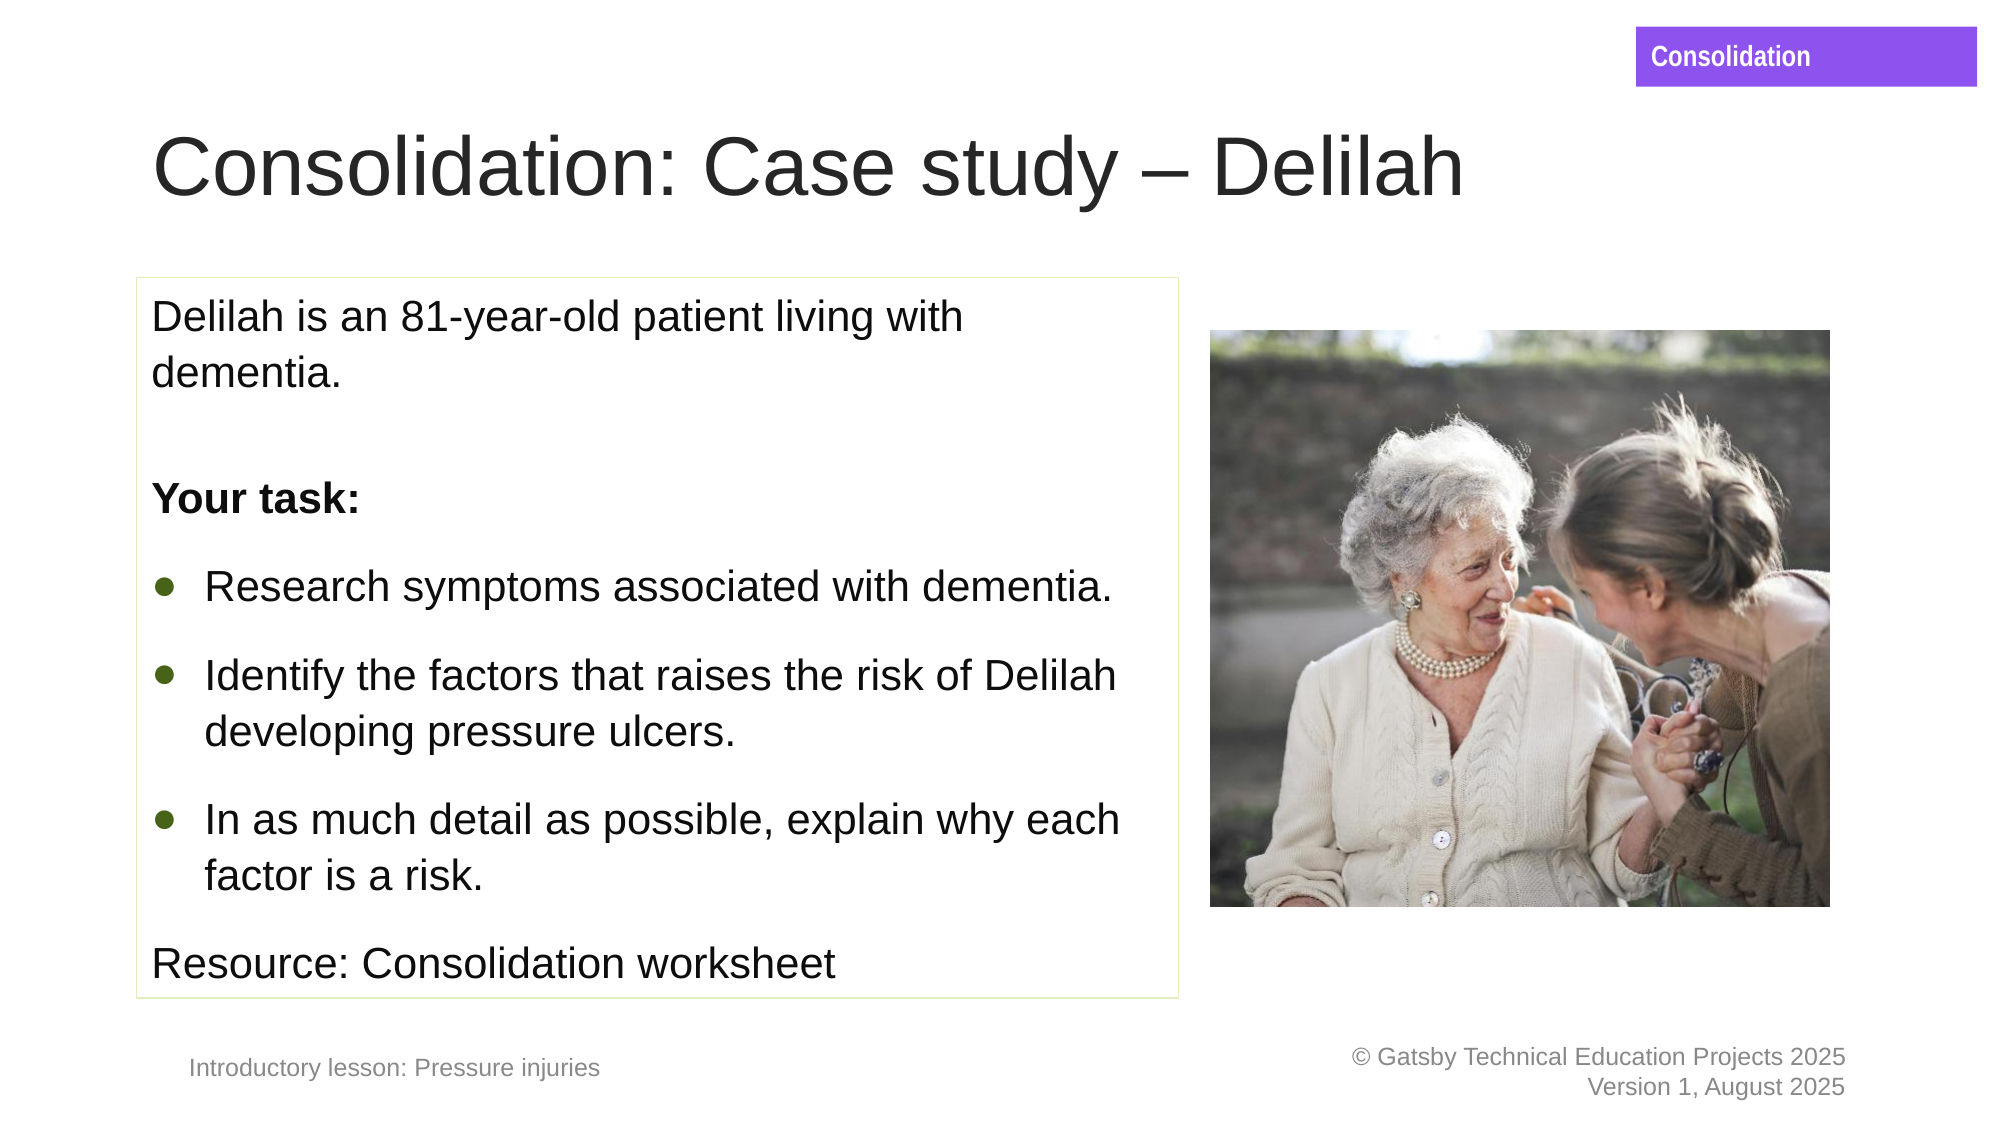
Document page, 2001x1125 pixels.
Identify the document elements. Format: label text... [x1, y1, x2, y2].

list Delilah is an 81-year-old patient living with dementia. Your task: Research symptoms associated with dementia. Identify the factors that raises the risk of Delilah developing pressure ulcers. In as much detail as possible, explain why each factor is a risk. Resource: Consolidation worksheet [136, 277, 1179, 998]
list Consolidation [1636, 26, 1978, 87]
picture [1210, 330, 1831, 908]
list Introductory lesson: Pressure injuries [136, 1035, 828, 1096]
title Consolidation: Case study – Delilah [137, 59, 1863, 278]
